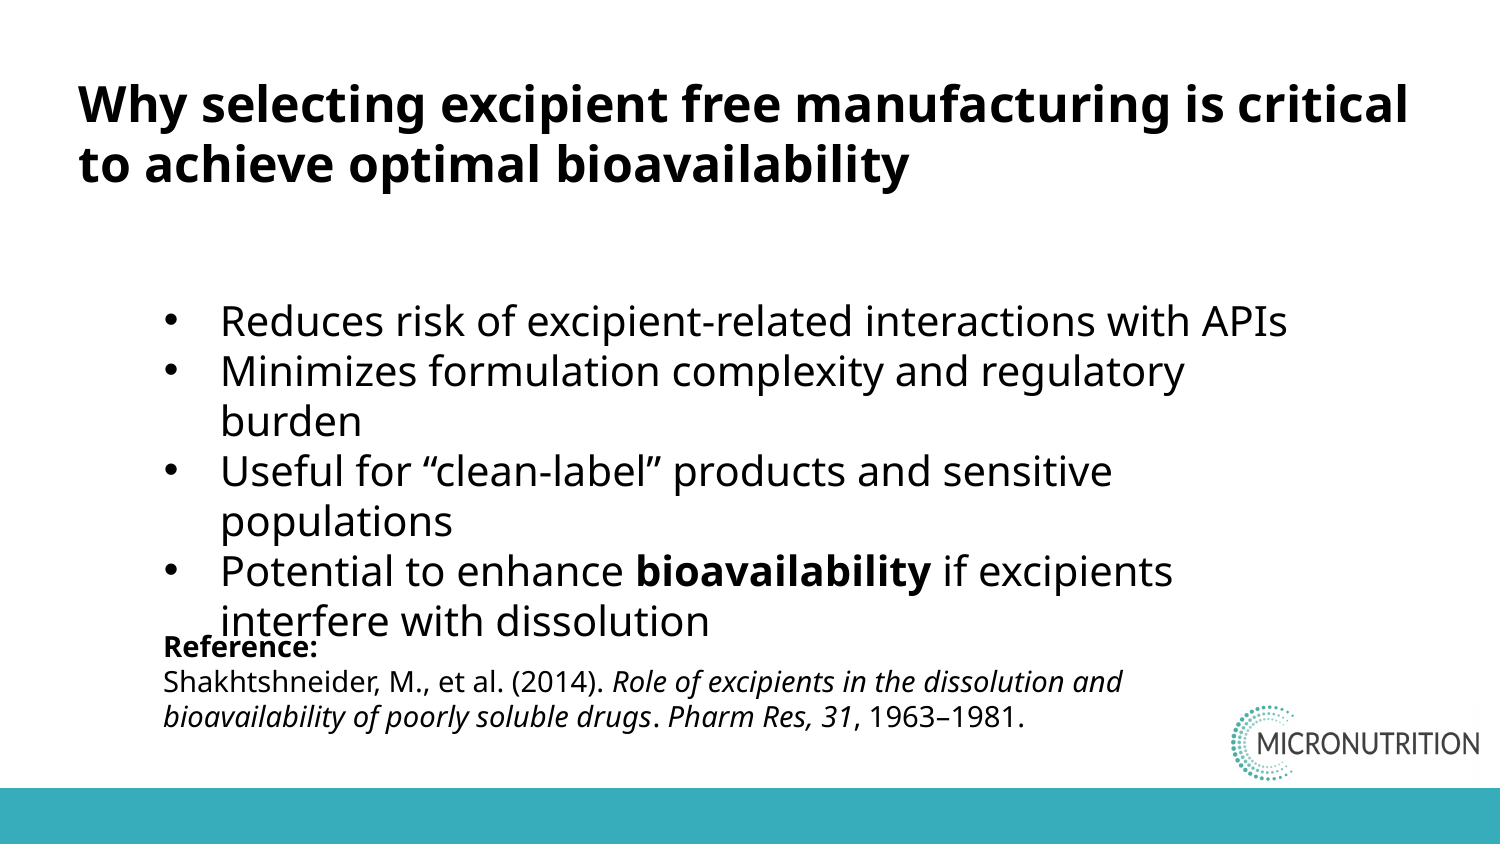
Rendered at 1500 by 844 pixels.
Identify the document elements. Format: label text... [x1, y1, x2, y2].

text_box [0, 787, 1500, 844]
text_box Why selecting excipient free manufacturing is critical to achieve optimal bioavailability [64, 57, 1465, 151]
text_box Reference:​ Shakhtshneider, M., et al. (2014). Role of excipients in the dissolution and bioavailability of poorly soluble drugs. Pharm Res, 31, 1963–1981. ​ [148, 621, 1149, 742]
picture [1228, 698, 1480, 789]
text_box Reduces risk of excipient-related interactions with APIs Minimizes formulation complexity and regulatory burden Useful for “clean-label” products and sensitive populations Potential to enhance bioavailability if excipients interfere with dissolution [148, 287, 1349, 653]
